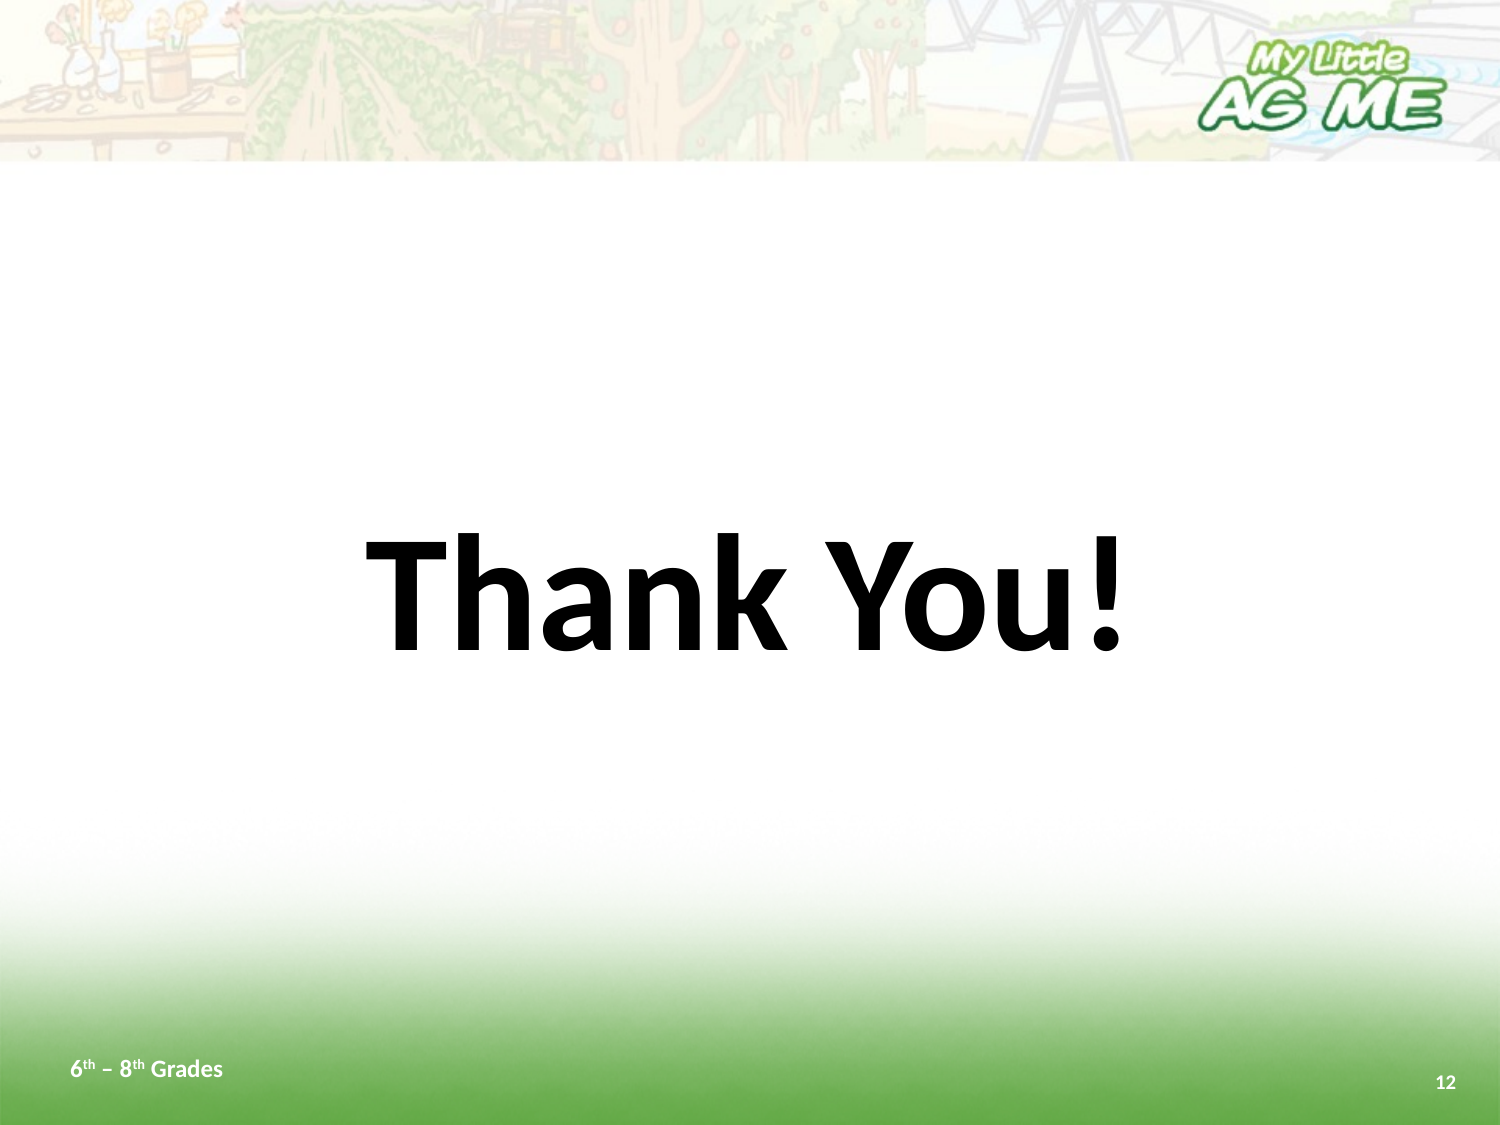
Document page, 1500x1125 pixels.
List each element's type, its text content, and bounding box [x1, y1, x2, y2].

picture [0, 0, 1500, 1125]
title Thank You! [103, 514, 1397, 678]
